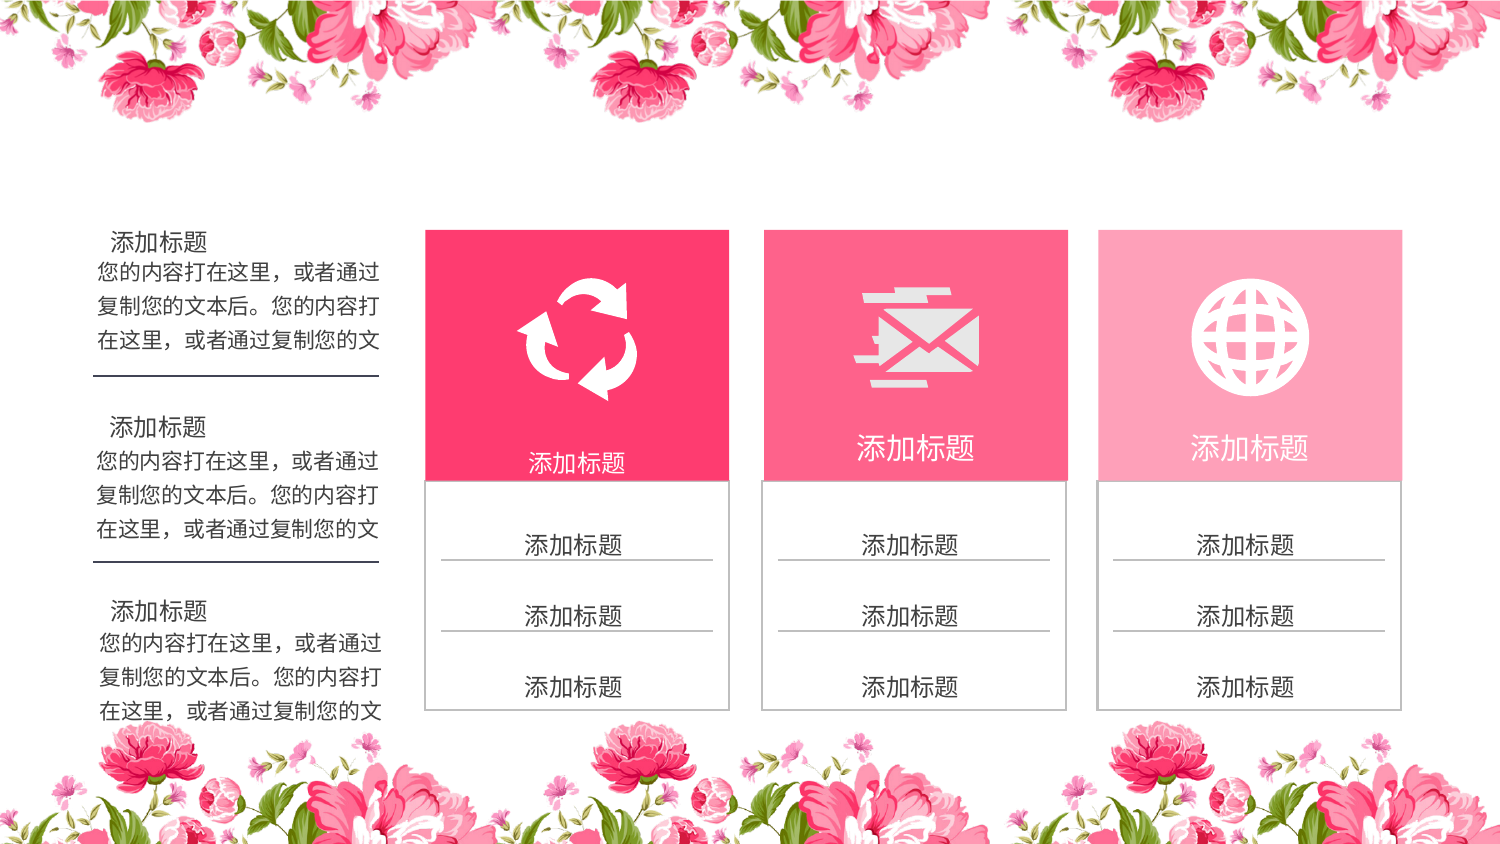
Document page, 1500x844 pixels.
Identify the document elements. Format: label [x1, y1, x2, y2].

text_box [78, 569, 404, 733]
text_box [762, 480, 1067, 710]
picture [461, 1, 978, 123]
text_box [425, 481, 730, 710]
text_box [764, 229, 1069, 481]
text_box [1097, 480, 1402, 710]
text_box [78, 200, 402, 362]
picture [979, 1, 1500, 123]
text_box [1098, 229, 1403, 481]
picture [0, 720, 1500, 844]
text_box [425, 229, 730, 481]
text_box [76, 385, 401, 551]
picture [0, 1, 460, 123]
